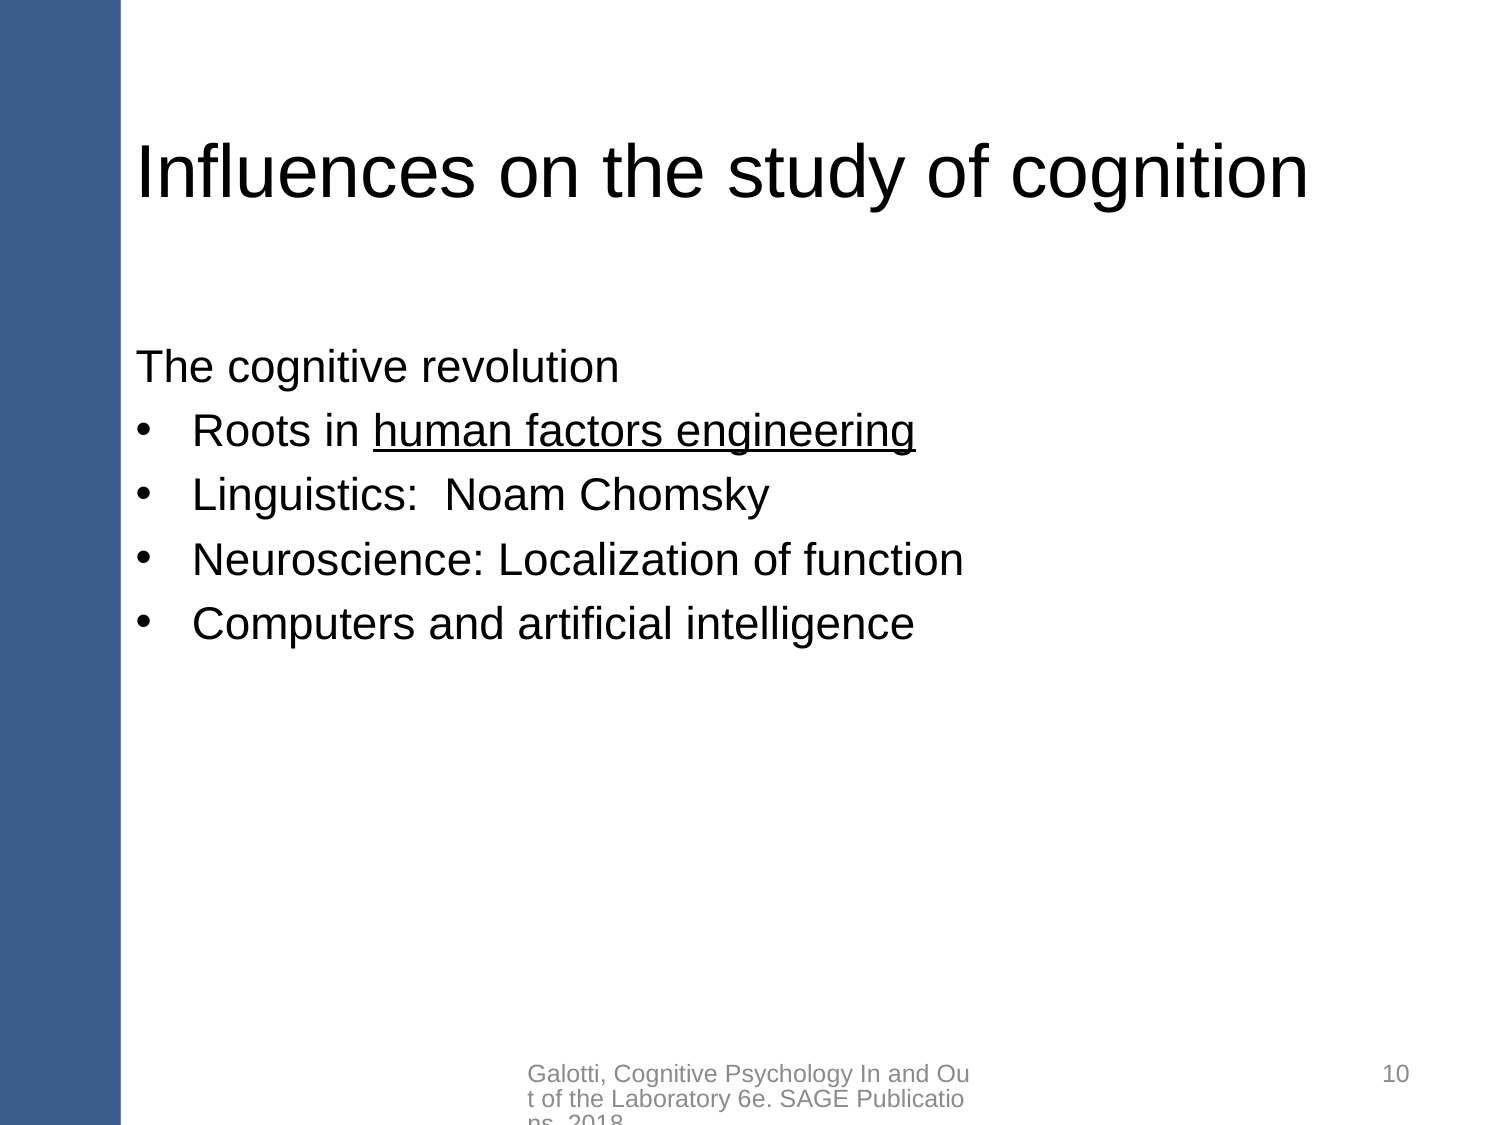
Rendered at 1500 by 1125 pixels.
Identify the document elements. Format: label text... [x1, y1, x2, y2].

picture [0, 0, 1500, 1125]
title Influences on the study of cognition [120, 99, 1471, 236]
list The cognitive revolution Roots in human factors engineering Linguistics: Noam Chomsky Neuroscience: Localization of function Computers and artificial intelligence [120, 329, 1140, 743]
slide_number 10 [1074, 1042, 1425, 1103]
footer Galotti, Cognitive Psychology In and Out of the Laboratory 6e. SAGE Publications, 2018. [512, 1042, 988, 1103]
